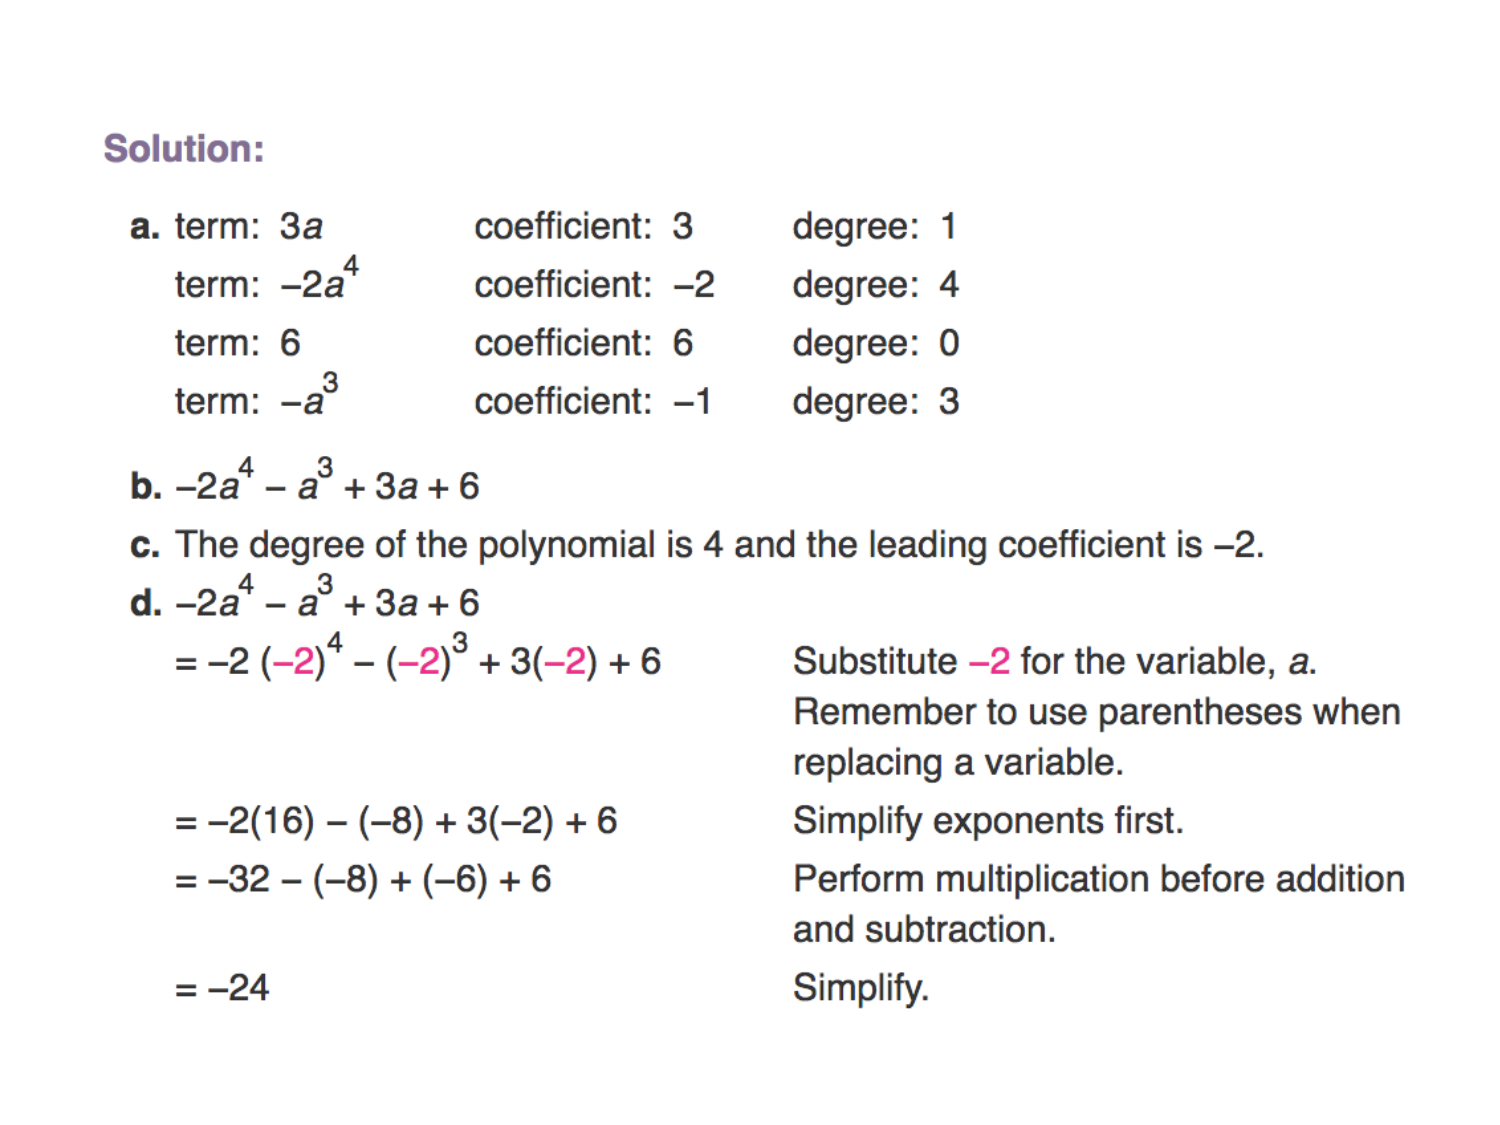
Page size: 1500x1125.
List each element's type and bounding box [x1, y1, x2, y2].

list [0, 122, 1500, 1019]
